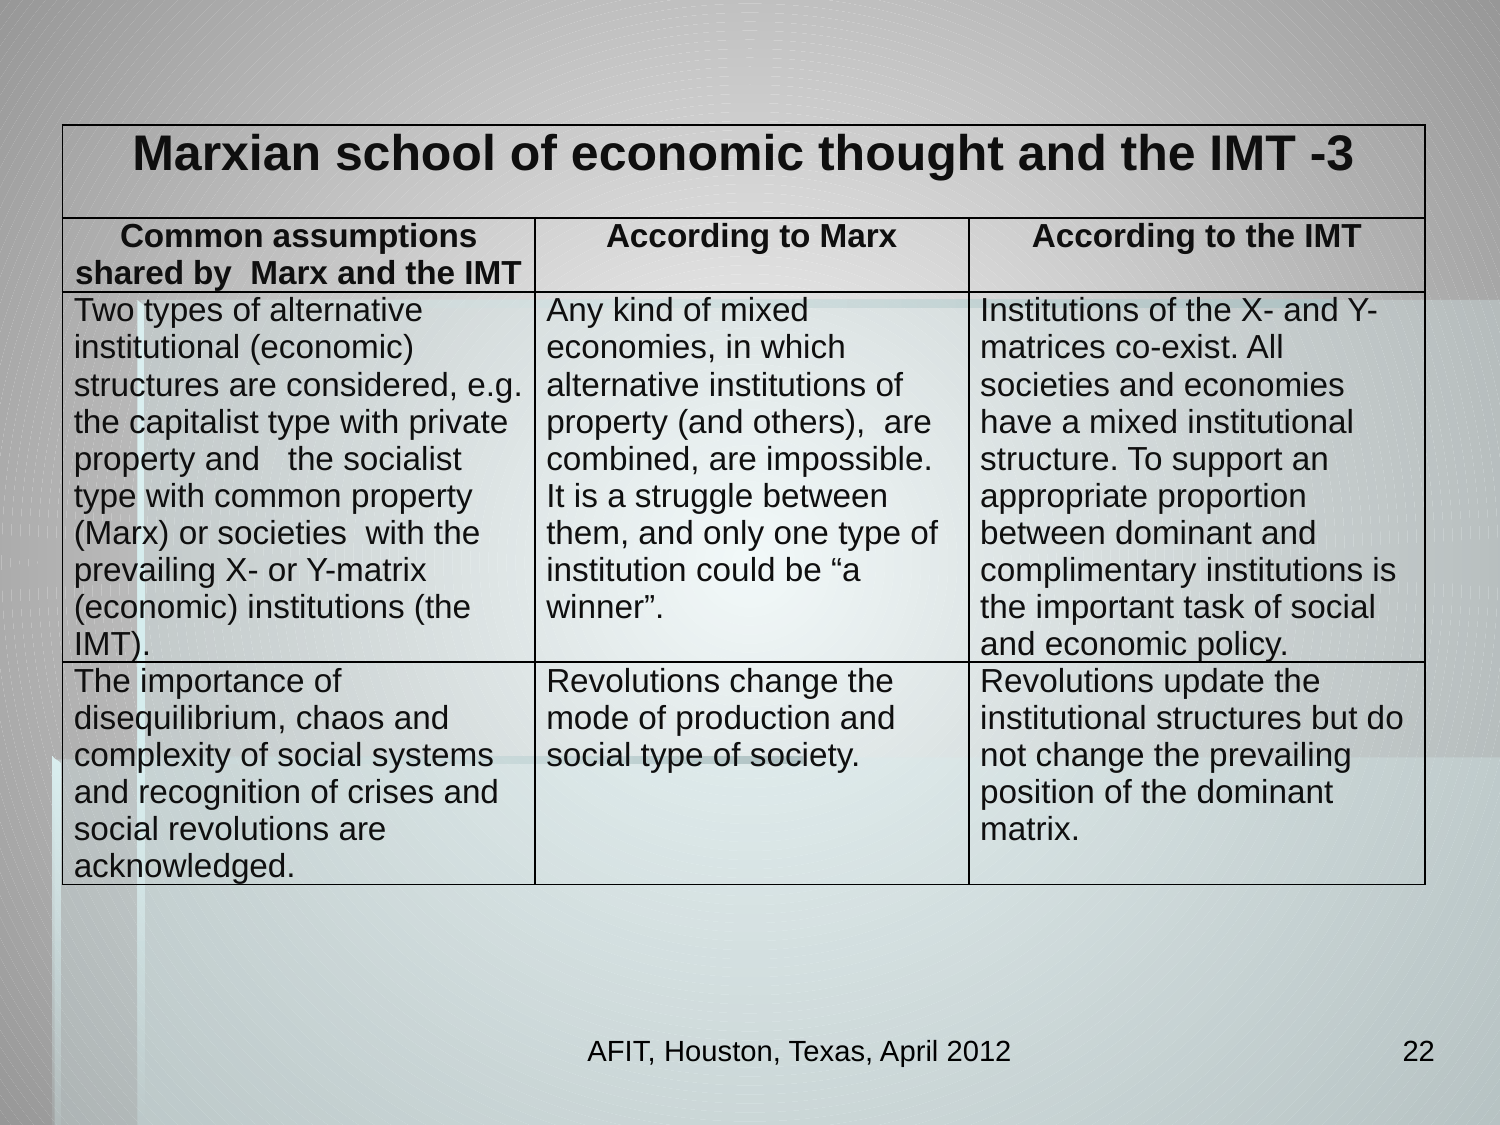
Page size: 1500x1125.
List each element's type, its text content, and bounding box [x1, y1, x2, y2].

table_cell Institutions of the X- and Y-matrices co-exist. All societies and economies have a mixed institutional structure. To support an appropriate proportion between dominant and complimentary institutions is the important task of social and economic policy. [970, 293, 1424, 661]
table_cell Revolutions update the institutional structures but do not change the prevailing position of the dominant matrix. [970, 663, 1424, 884]
table_cell Revolutions change the mode of production and social type of society. [536, 663, 968, 884]
table_cell Any kind of mixed economies, in which alternative institutions of property (and others), are combined, are impossible. It is a struggle between them, and only one type of institution could be “a winner”. [536, 293, 968, 661]
slide_number 22 [1137, 1024, 1451, 1103]
table_header Marxian school of economic thought and the IMT -3 [63, 126, 1424, 217]
footer AFIT, Houston, Texas, April 2012 [562, 1024, 1038, 1103]
table_cell According to the IMT [970, 219, 1424, 291]
table_cell According to Marx [536, 219, 968, 291]
table_cell The importance of disequilibrium, chaos and complexity of social systems and recognition of crises and social revolutions are acknowledged. [63, 663, 534, 884]
table_cell Two types of alternative institutional (economic) structures are considered, e.g. the capitalist type with private property and the socialist type with common property (Marx) or societies with the prevailing X- or Y-matrix (economic) institutions (the IMT). [63, 293, 534, 661]
table_cell Common assumptions shared by Marx and the IMT [63, 219, 534, 291]
